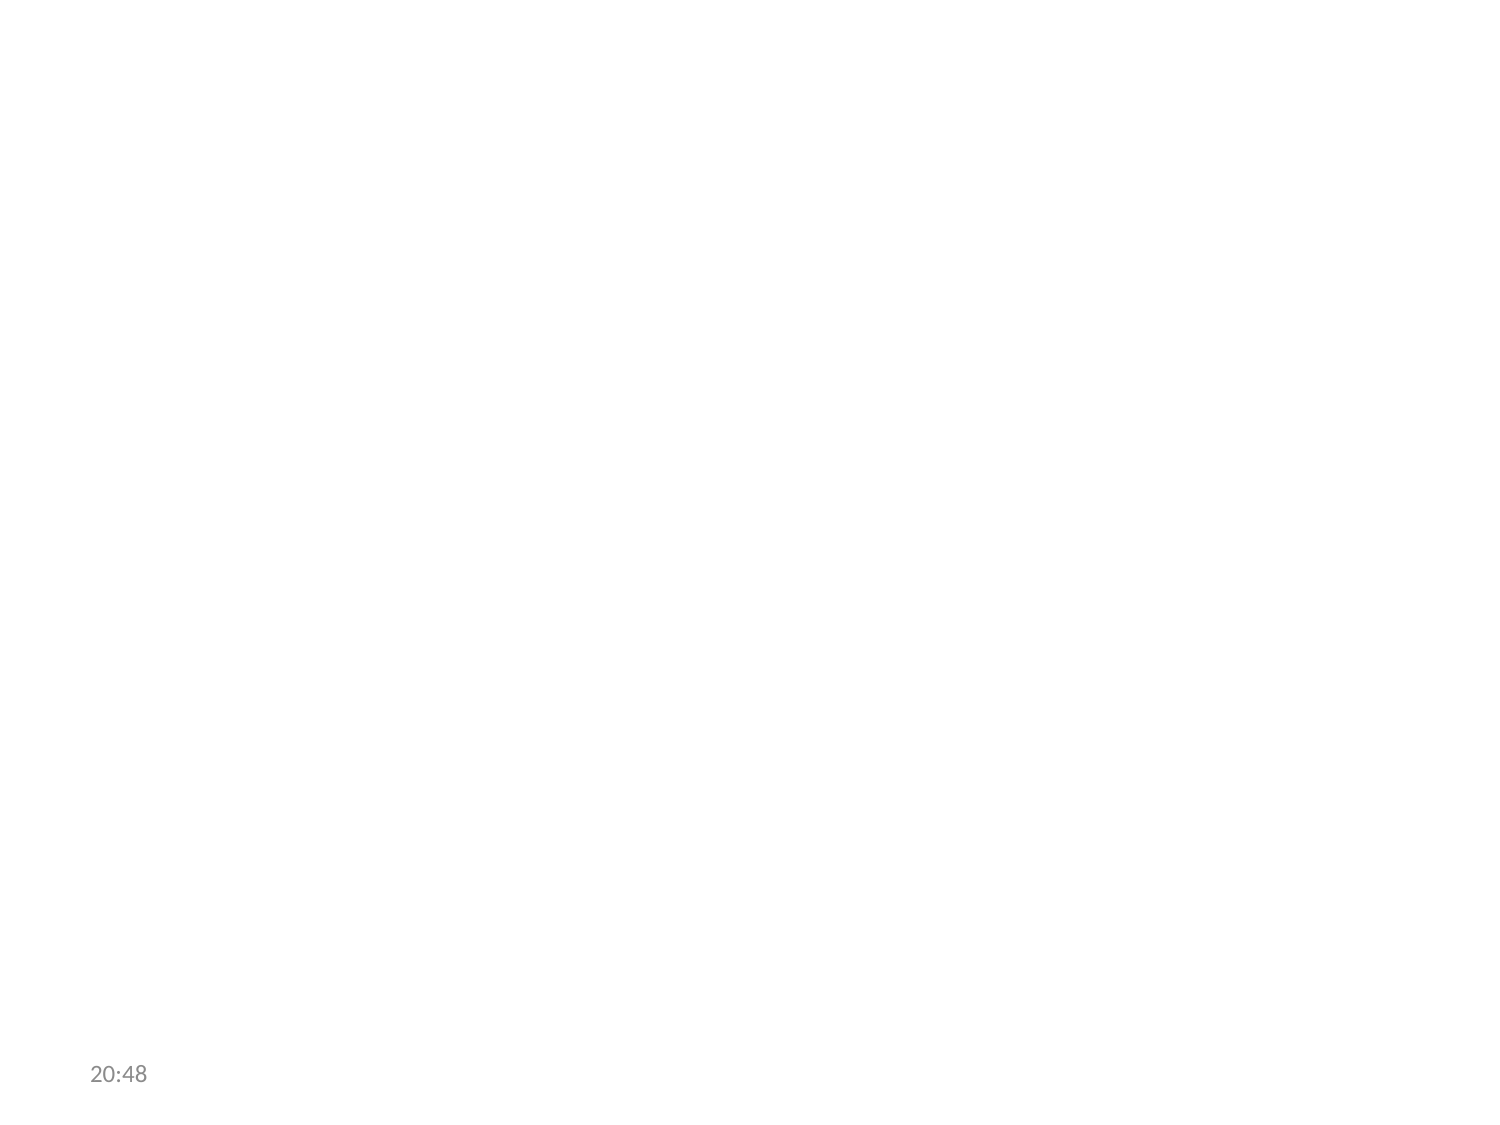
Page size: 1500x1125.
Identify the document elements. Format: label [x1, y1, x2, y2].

slide_number [75, 1042, 425, 1103]
